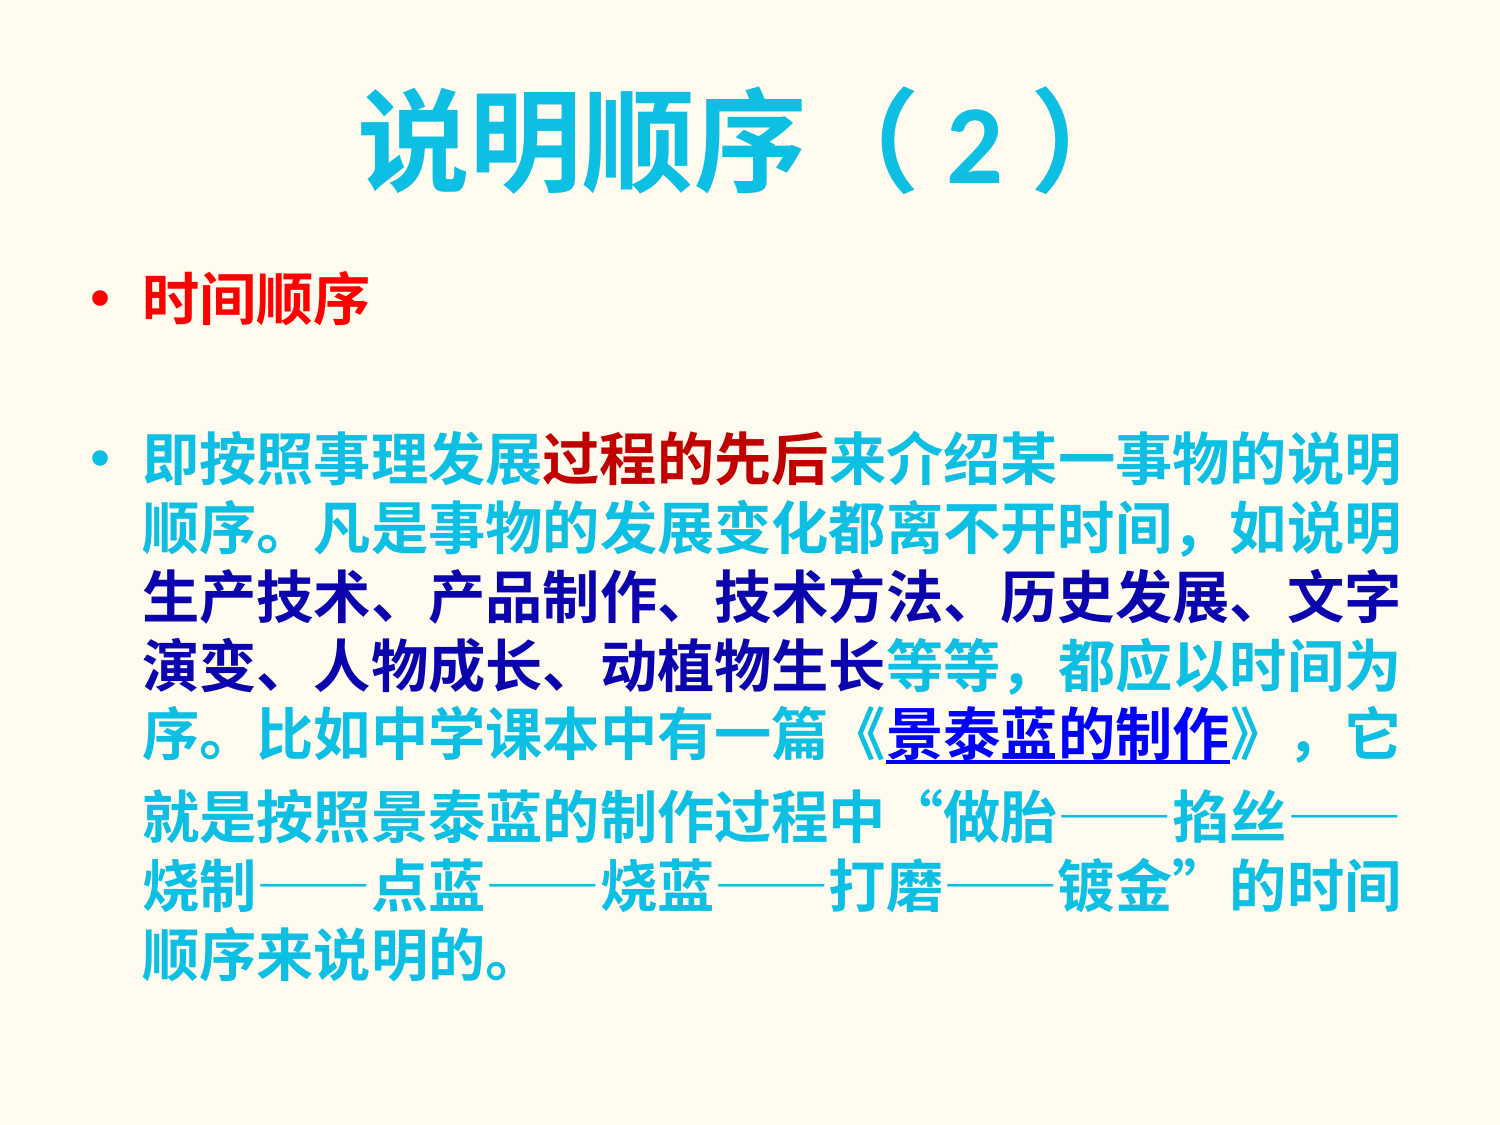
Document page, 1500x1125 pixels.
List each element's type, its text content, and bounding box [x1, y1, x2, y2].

title 说明顺序（2） [75, 45, 1425, 233]
list 时间顺序 即按照事理发展过程的先后来介绍某一事物的说明顺序。凡是事物的发展变化都离不开时间，如说明生产技术、产品制作、技术方法、历史发展、文字演变、人物成长、动植物生长等等，都应以时间为序。比如中学课本中有一篇《景泰蓝的制作》，它就是按照景泰蓝的制作过程中“做胎――掐丝――烧制――点蓝――烧蓝――打磨――镀金”的时间顺序来说明的。 [75, 255, 1425, 1005]
